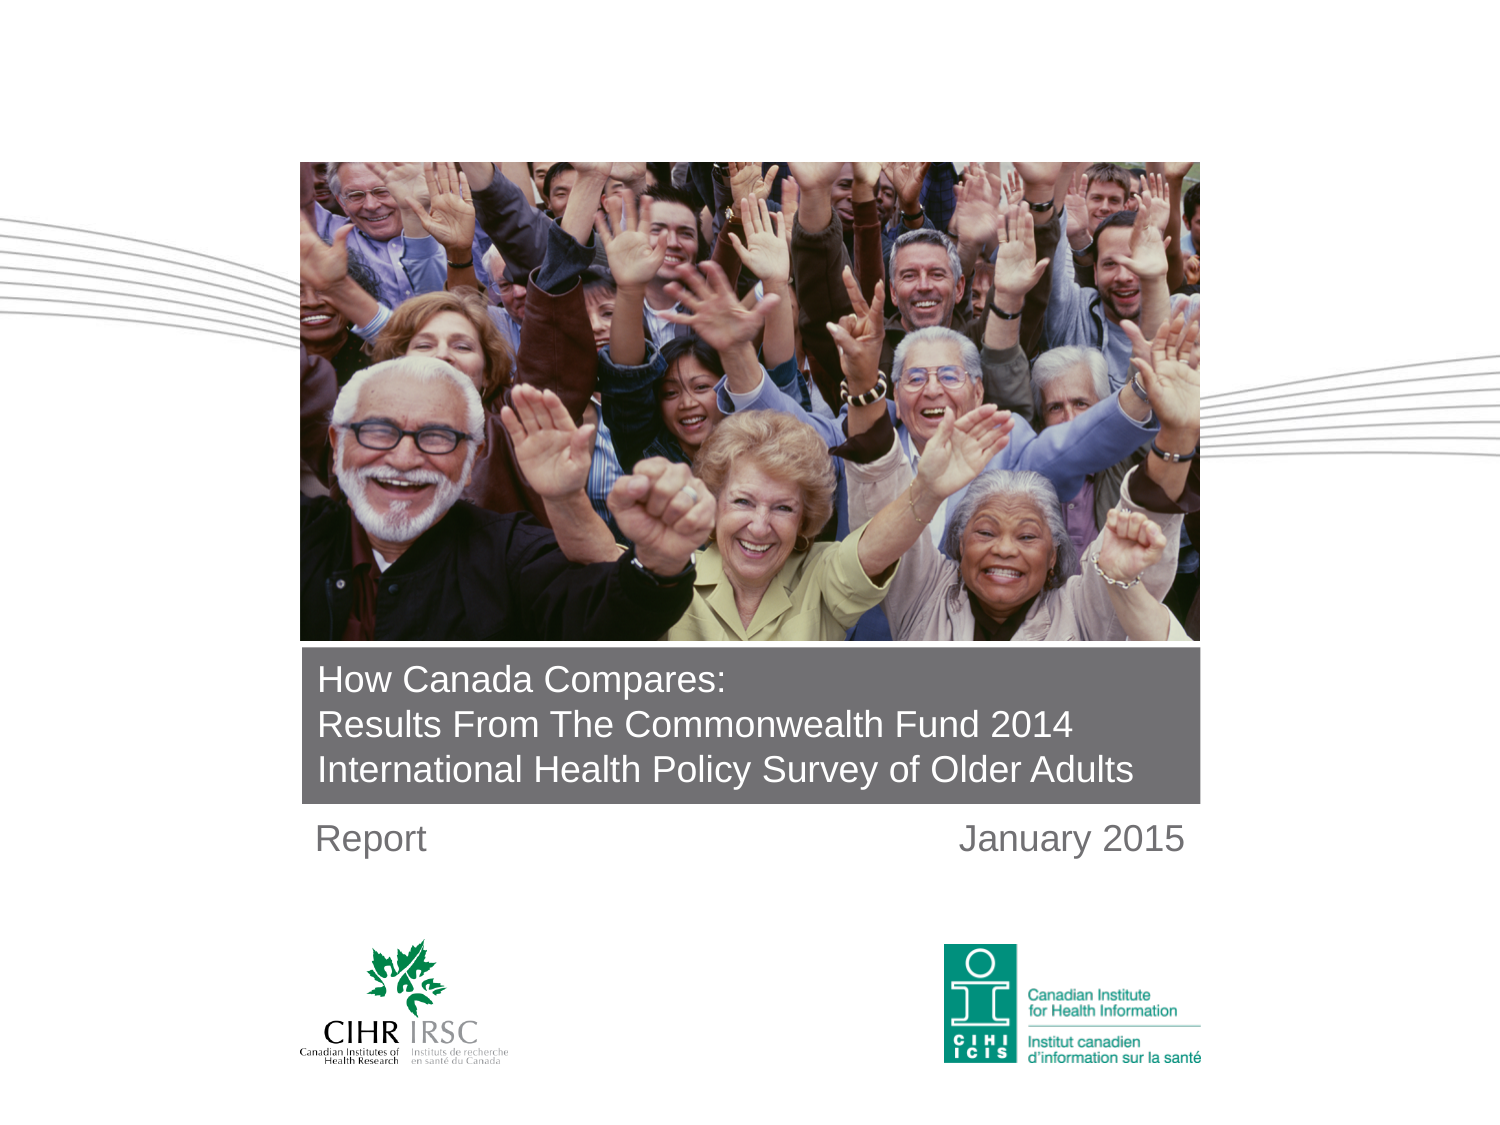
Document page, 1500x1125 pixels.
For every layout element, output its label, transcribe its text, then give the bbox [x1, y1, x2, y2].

picture [0, 0, 1500, 1125]
text_box Report [300, 807, 550, 867]
title How Canada Compares: Results From The Commonwealth Fund 2014 International Health Policy Survey of Older Adults [302, 647, 1201, 804]
text_box January 2015 [887, 807, 1200, 867]
